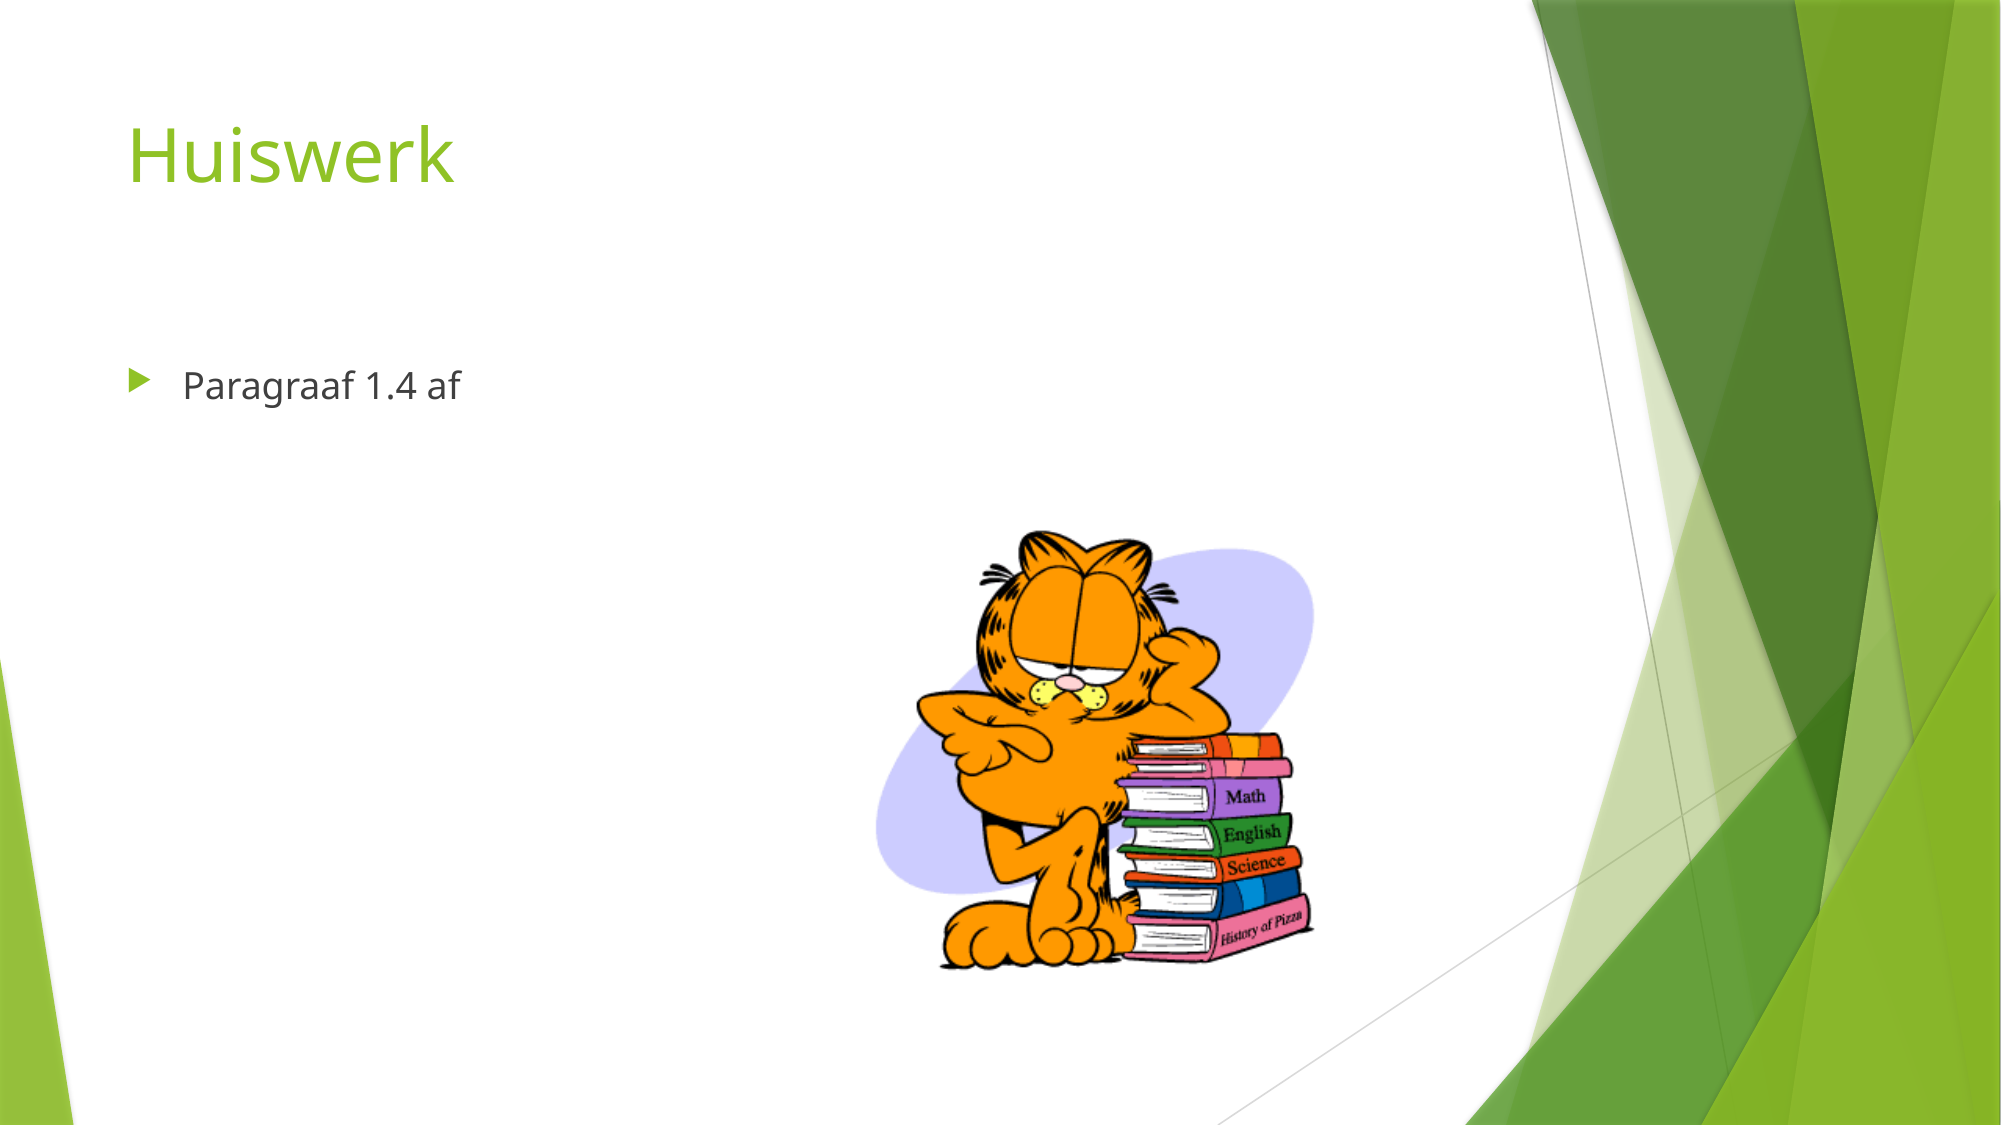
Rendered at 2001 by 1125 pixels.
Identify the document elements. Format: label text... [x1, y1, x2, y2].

picture [856, 520, 1342, 992]
title Huiswerk [111, 99, 1522, 317]
list Paragraaf 1.4 af [111, 354, 1522, 992]
